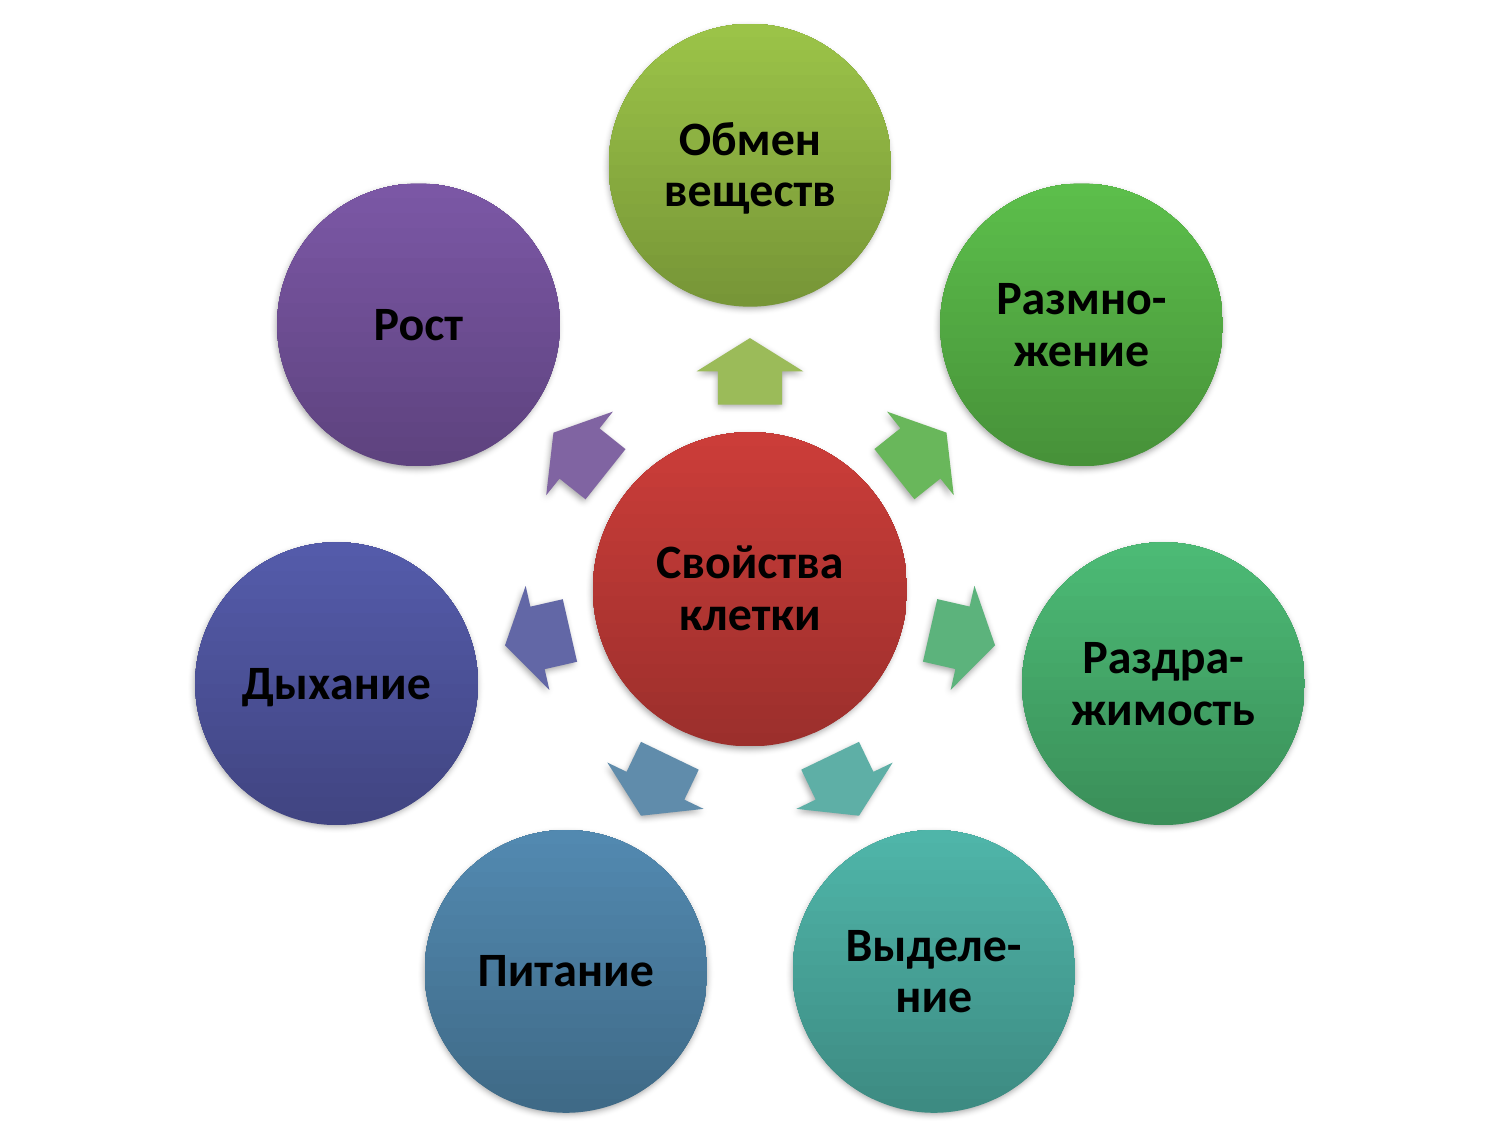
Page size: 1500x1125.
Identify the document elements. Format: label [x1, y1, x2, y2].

text_box [0, 23, 1500, 1114]
